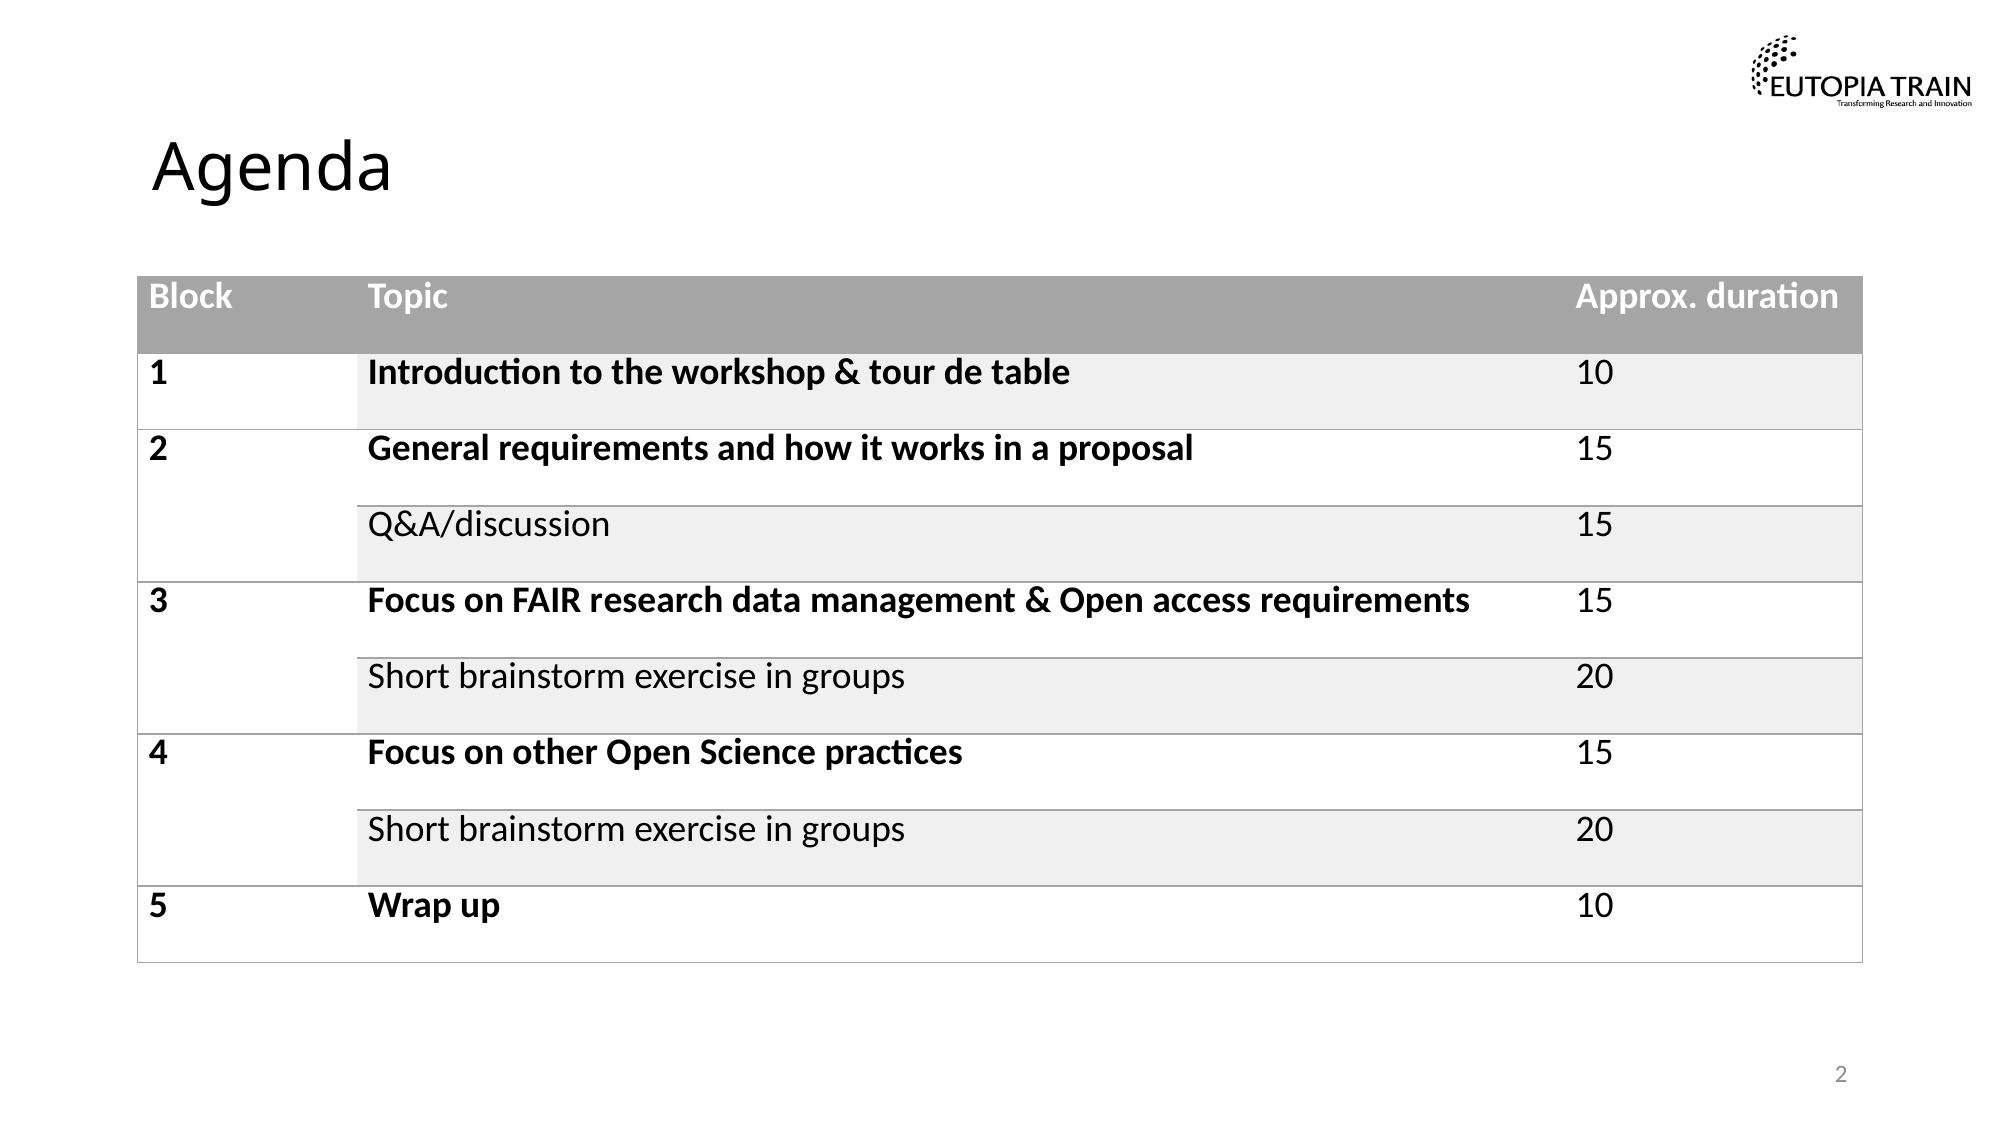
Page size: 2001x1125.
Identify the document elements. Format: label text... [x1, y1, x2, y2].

table_cell Short brainstorm exercise in groups [357, 811, 1564, 885]
table_cell 10 [1564, 887, 1862, 962]
table_cell 20 [1564, 811, 1862, 885]
table_cell 5 [138, 887, 357, 962]
table_cell 2 [138, 430, 357, 581]
slide_number 2 [1412, 1042, 1863, 1103]
table_header Block [138, 278, 357, 353]
table_cell 15 [1564, 583, 1862, 657]
table_cell 4 [138, 735, 357, 885]
picture [1749, 31, 1976, 111]
table_cell 15 [1564, 430, 1862, 505]
table_cell 20 [1564, 659, 1862, 733]
title Agenda [137, 59, 1382, 276]
table_cell 15 [1564, 507, 1862, 581]
table_cell 1 [138, 354, 357, 429]
table_header Topic [357, 278, 1564, 353]
table_cell 3 [138, 583, 357, 733]
table_cell Focus on other Open Science practices [357, 735, 1564, 809]
table_cell 15 [1564, 735, 1862, 809]
table_cell Introduction to the workshop & tour de table [357, 354, 1564, 429]
table_cell Q&A/discussion [357, 507, 1564, 581]
table_cell General requirements and how it works in a proposal [357, 430, 1564, 505]
table_cell Focus on FAIR research data management & Open access requirements [357, 583, 1564, 657]
table_cell Short brainstorm exercise in groups [357, 659, 1564, 733]
table_cell Wrap up [357, 887, 1564, 962]
table_cell 10 [1564, 354, 1862, 429]
table_header Approx. duration [1564, 278, 1862, 353]
